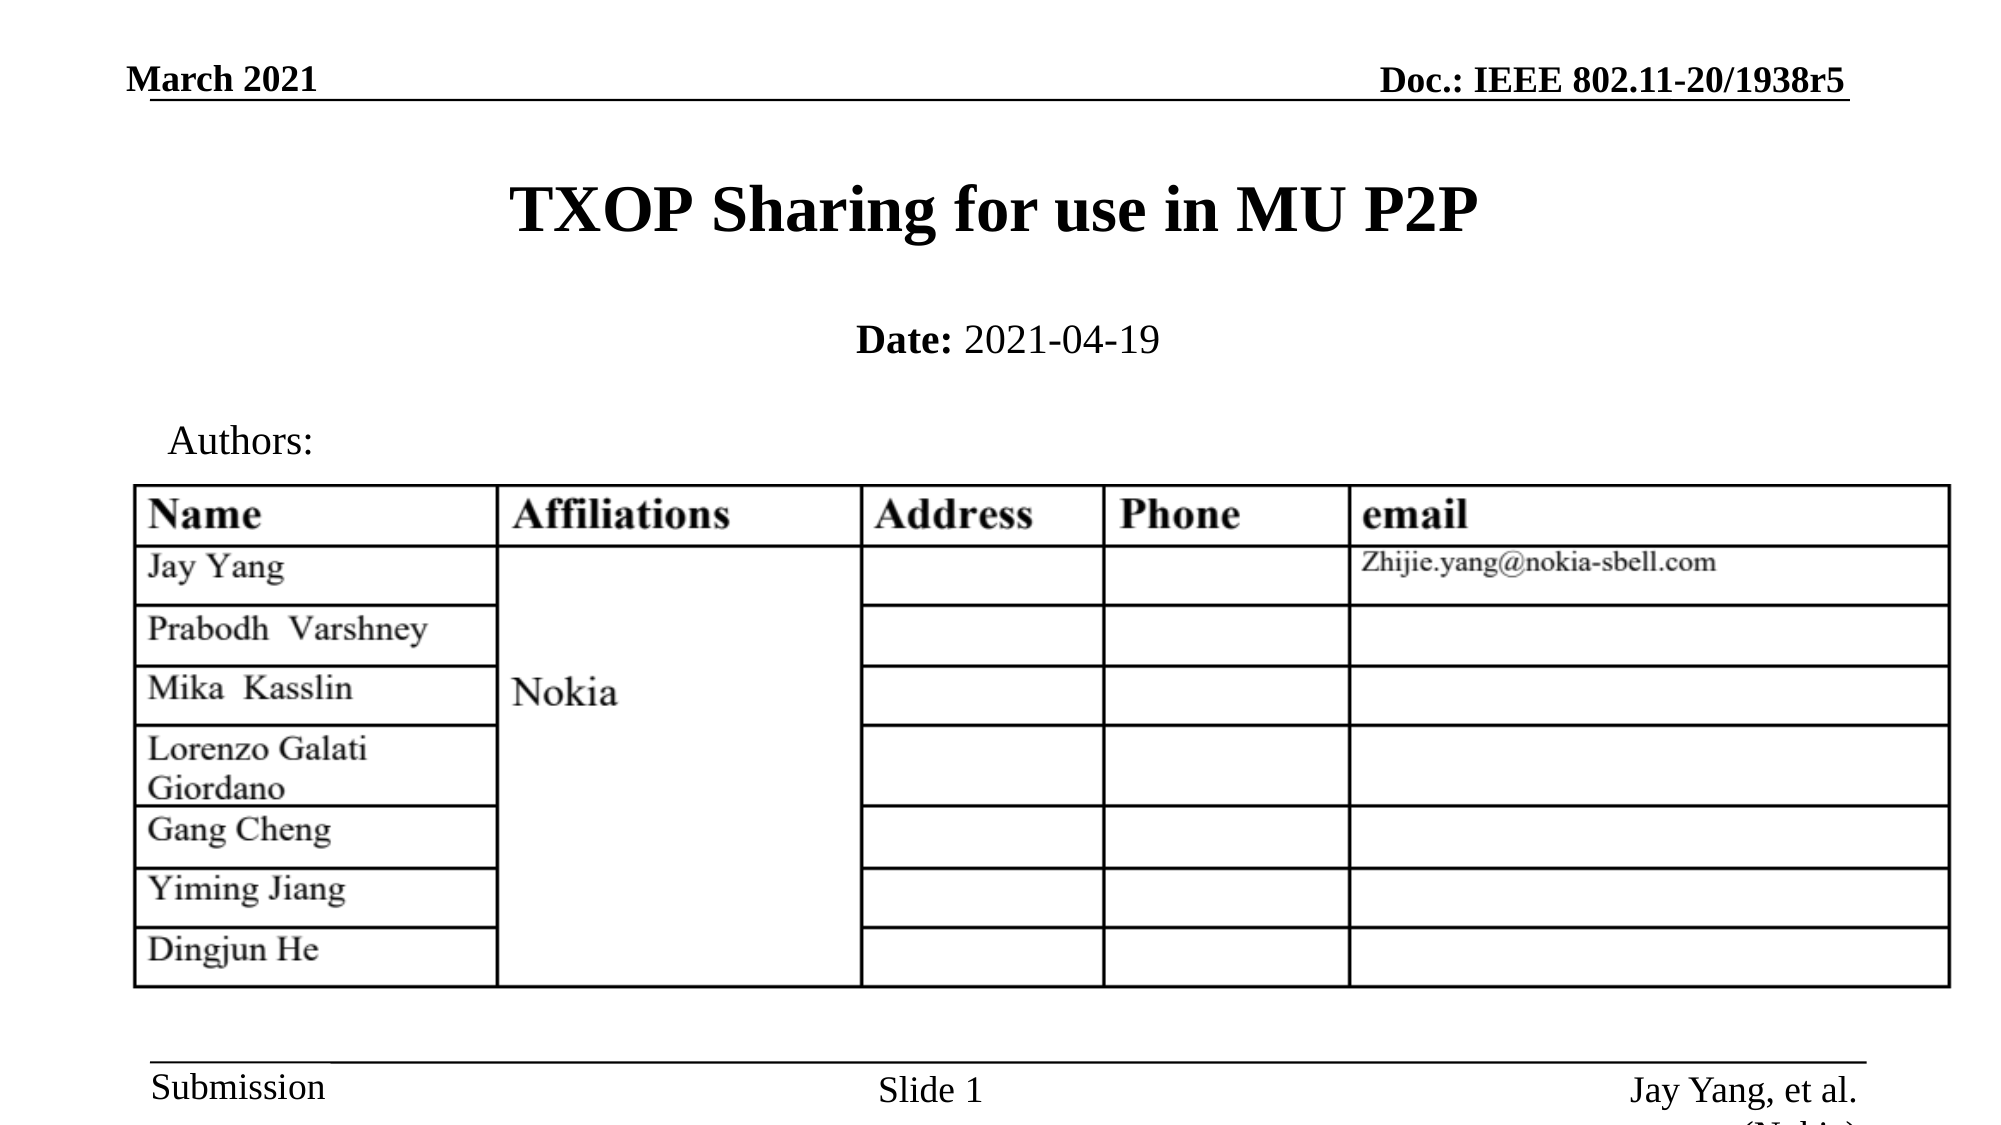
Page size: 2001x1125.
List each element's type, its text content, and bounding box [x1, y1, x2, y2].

footer Jay Yang, et al. (Nokia) [1565, 1064, 1859, 1111]
title TXOP Sharing for use in MU P2P [144, 84, 1846, 326]
slide_number Slide 1 [705, 1064, 1157, 1125]
text_box Authors: [152, 405, 390, 468]
subtitle Date: 2021-04-19 [307, 303, 1709, 383]
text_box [118, 483, 1959, 1035]
